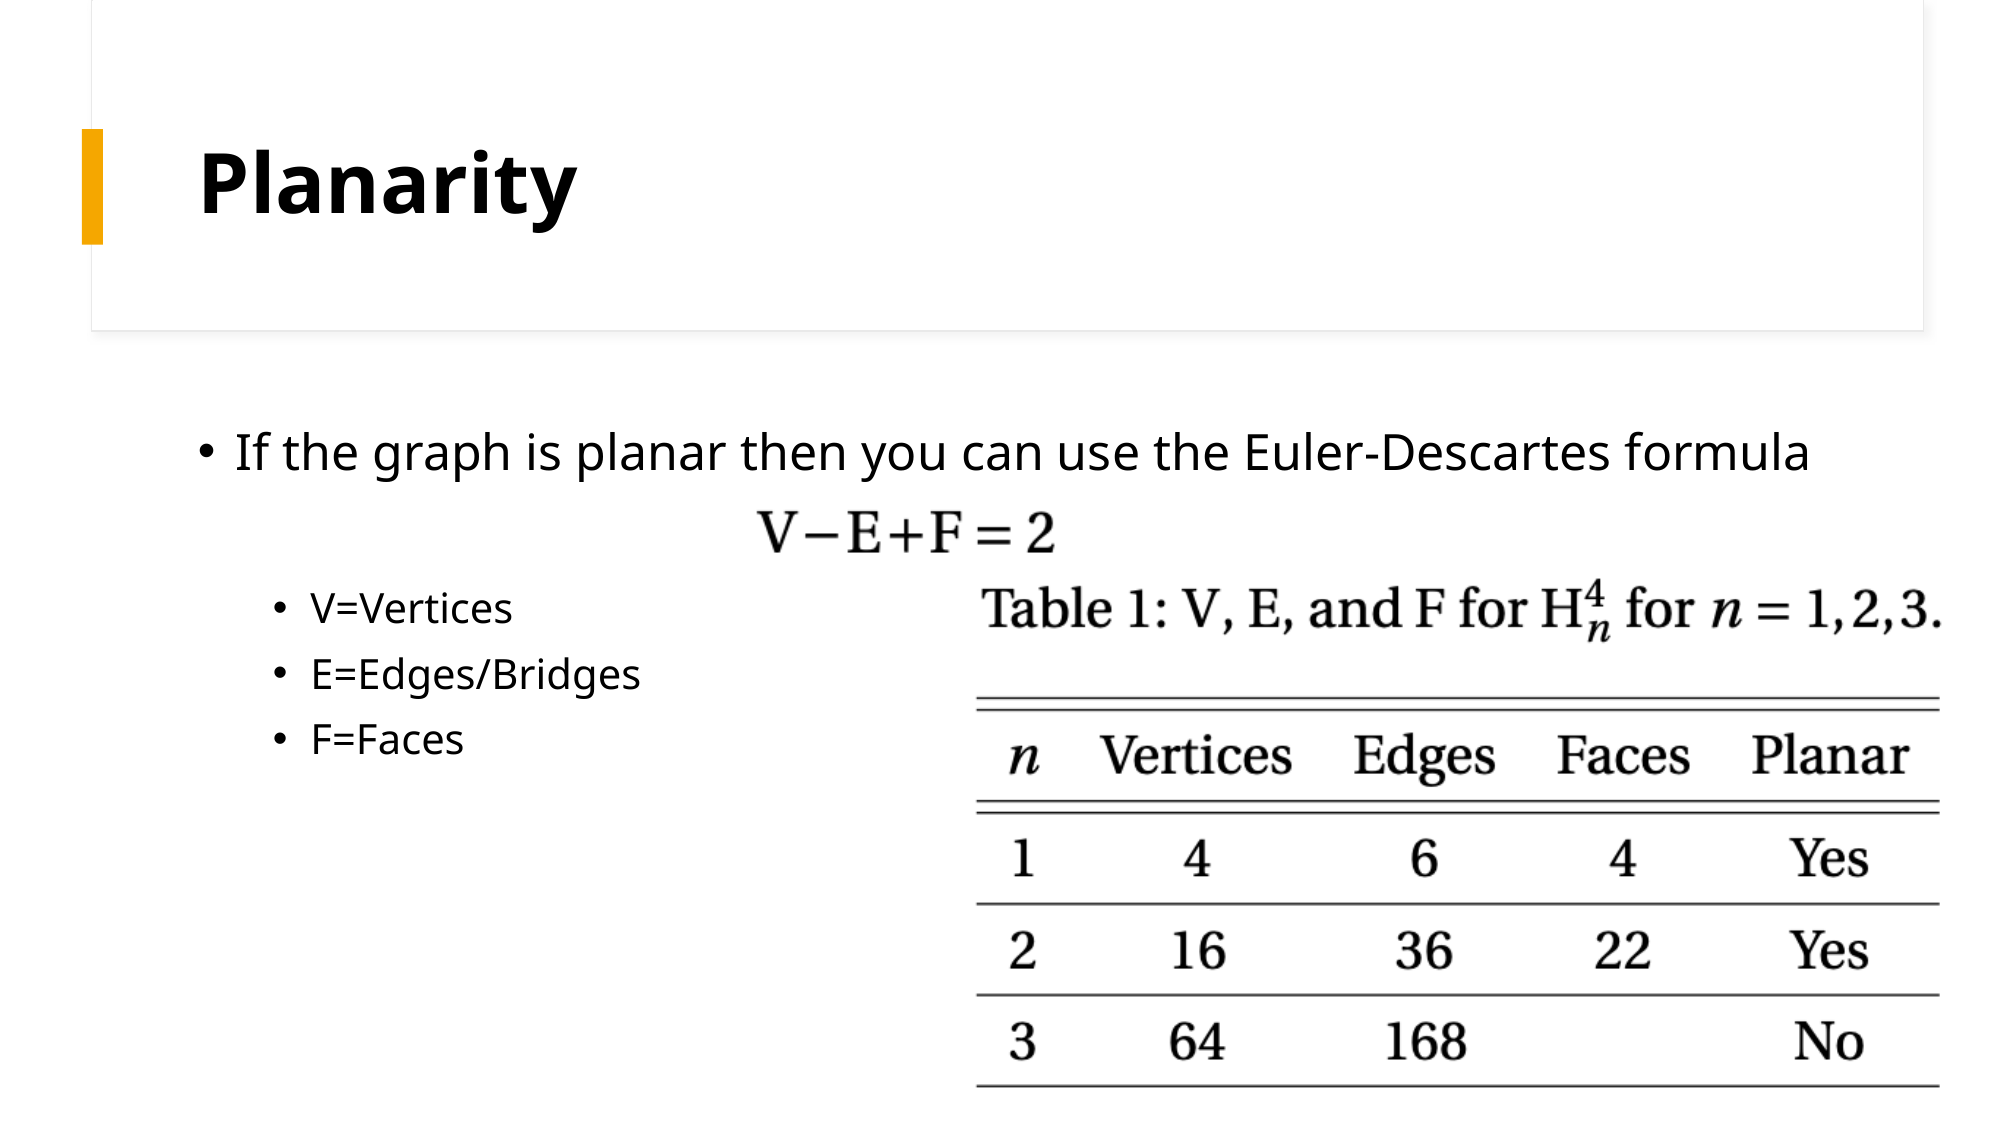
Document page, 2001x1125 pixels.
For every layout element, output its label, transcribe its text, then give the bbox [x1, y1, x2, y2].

list If the graph is planar then you can use the Euler-Descartes formula V=Vertices E=Edges/Bridges F=Faces [183, 406, 1851, 1013]
title Planarity [183, 90, 1851, 284]
picture [754, 494, 1061, 564]
picture [958, 573, 1959, 1092]
